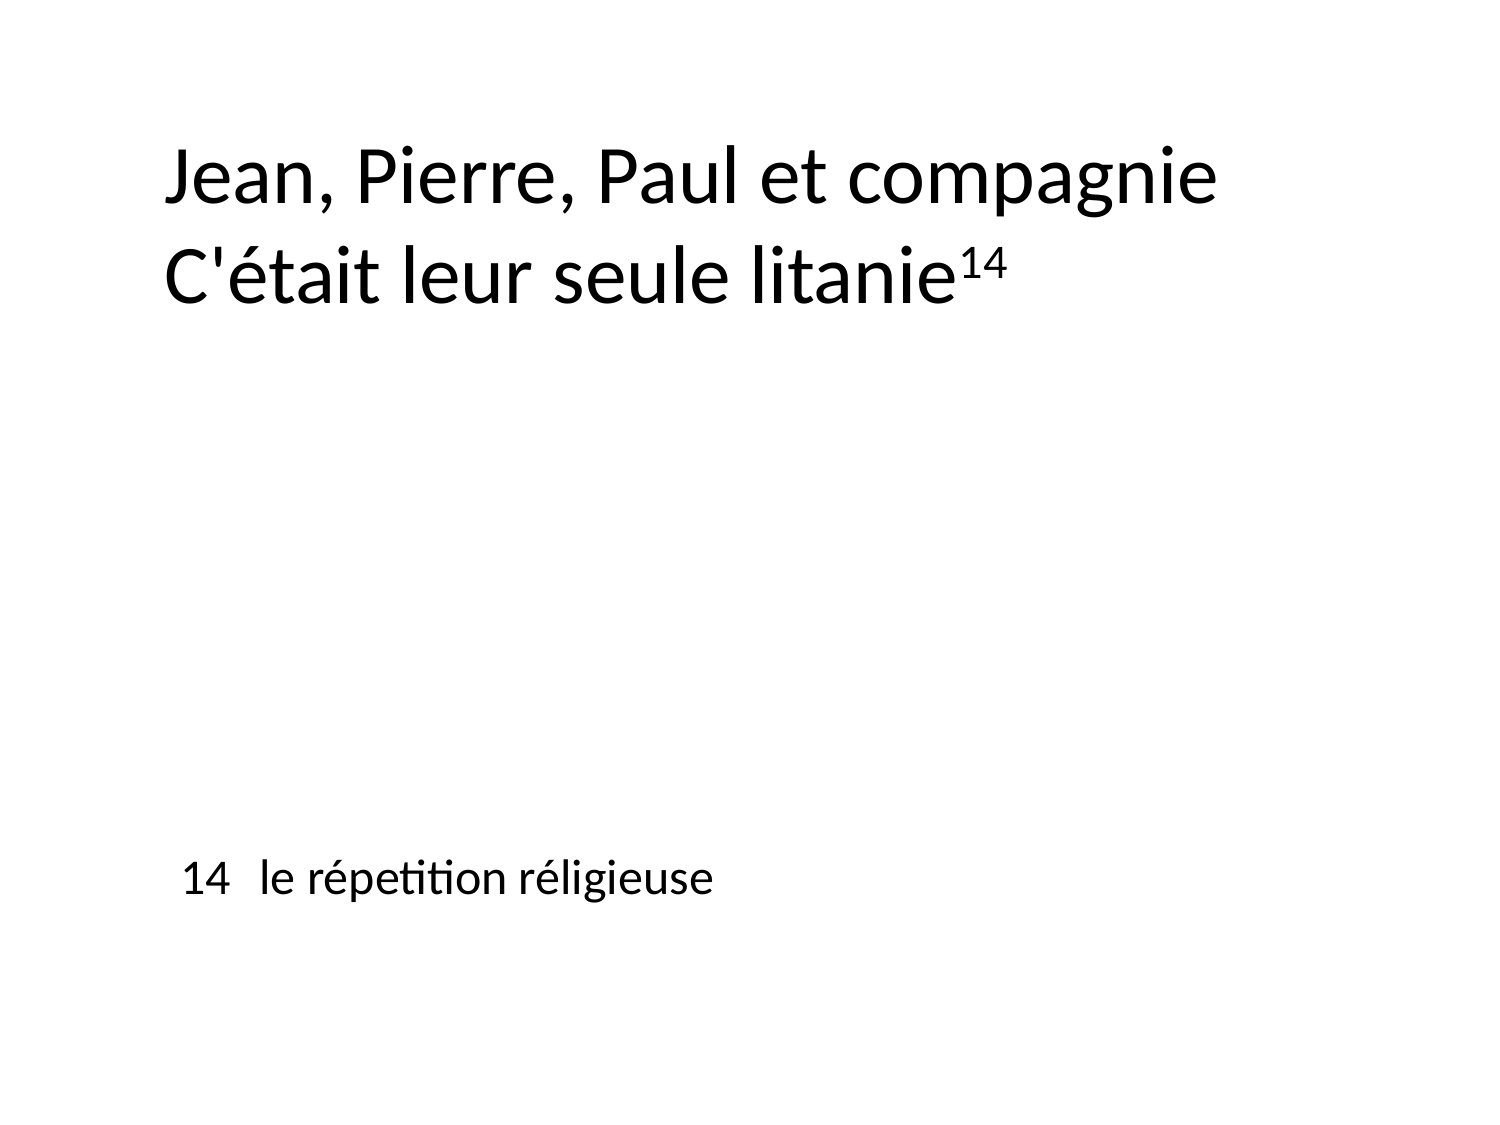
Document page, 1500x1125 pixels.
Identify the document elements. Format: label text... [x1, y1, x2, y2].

text_box le répetition réligieuse [165, 837, 730, 913]
text_box Jean, Pierre, Paul et compagnie C'était leur seule litanie14 [149, 112, 1500, 428]
